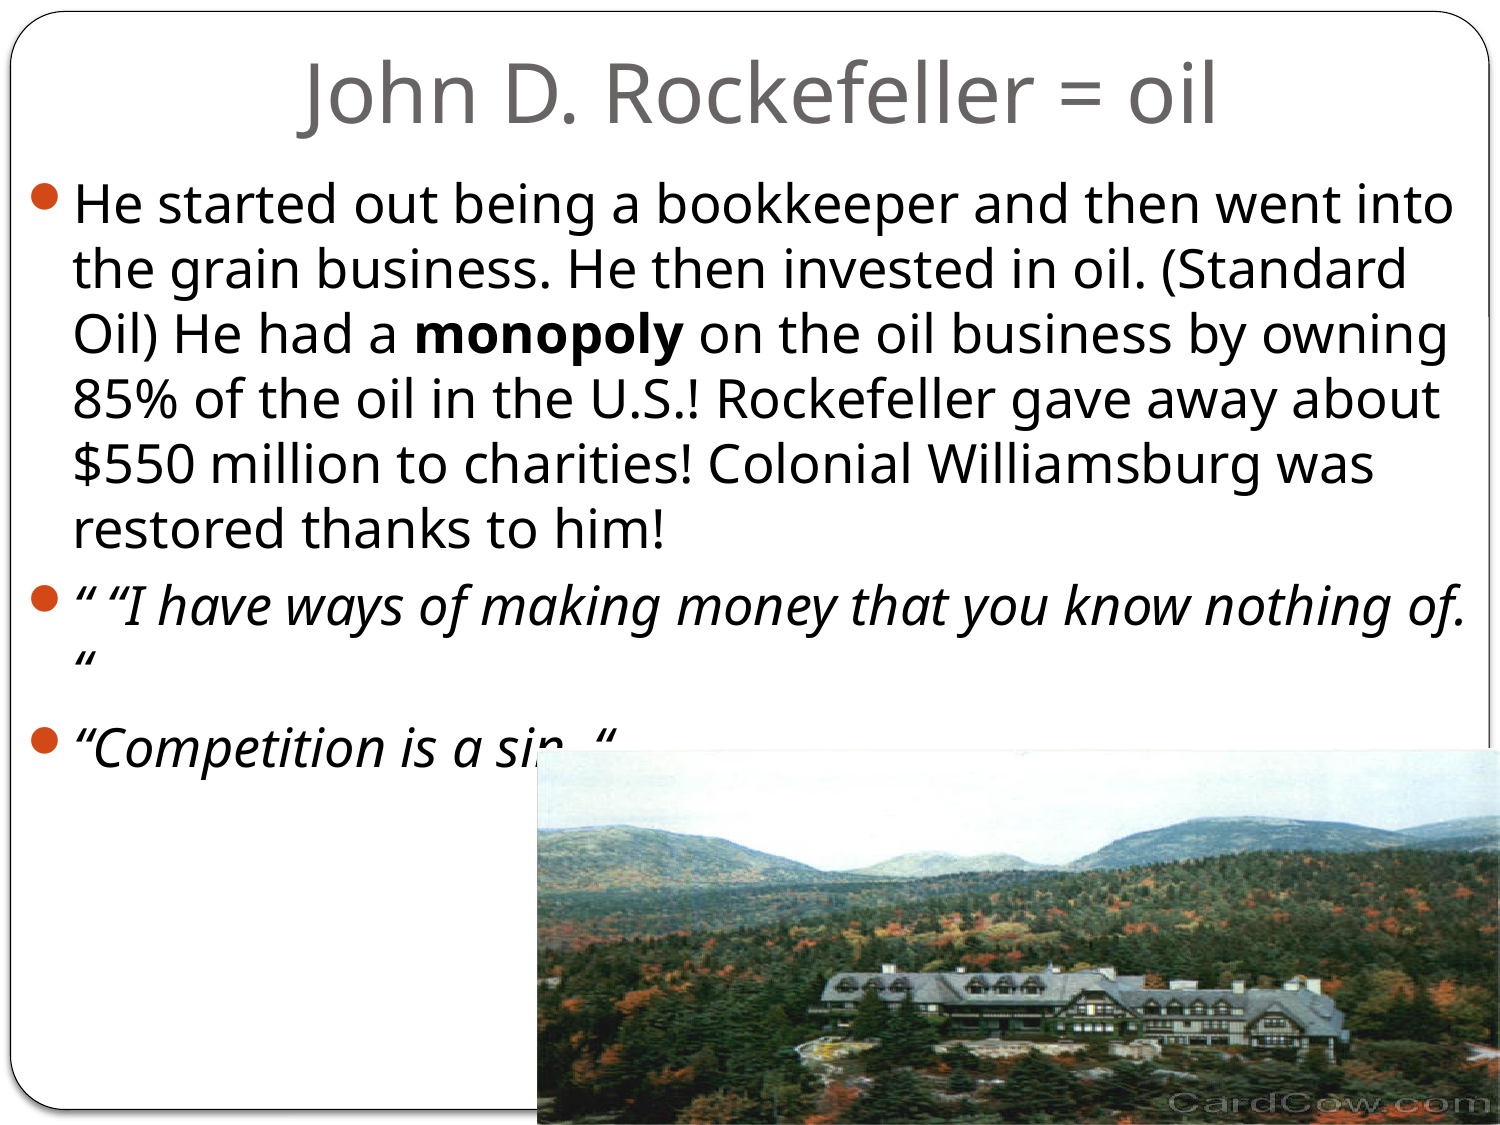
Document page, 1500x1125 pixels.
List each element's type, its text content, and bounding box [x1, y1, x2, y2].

picture [537, 748, 1500, 1125]
title John D. Rockefeller = oil [125, 12, 1400, 155]
list He started out being a bookkeeper and then went into the grain business. He then invested in oil. (Standard Oil) He had a monopoly on the oil business by owning 85% of the oil in the U.S.! Rockefeller gave away about $550 million to charities! Colonial Williamsburg was restored thanks to him! “ “I have ways of making money that you know nothing of. “ “Competition is a sin. “ [12, 162, 1500, 988]
